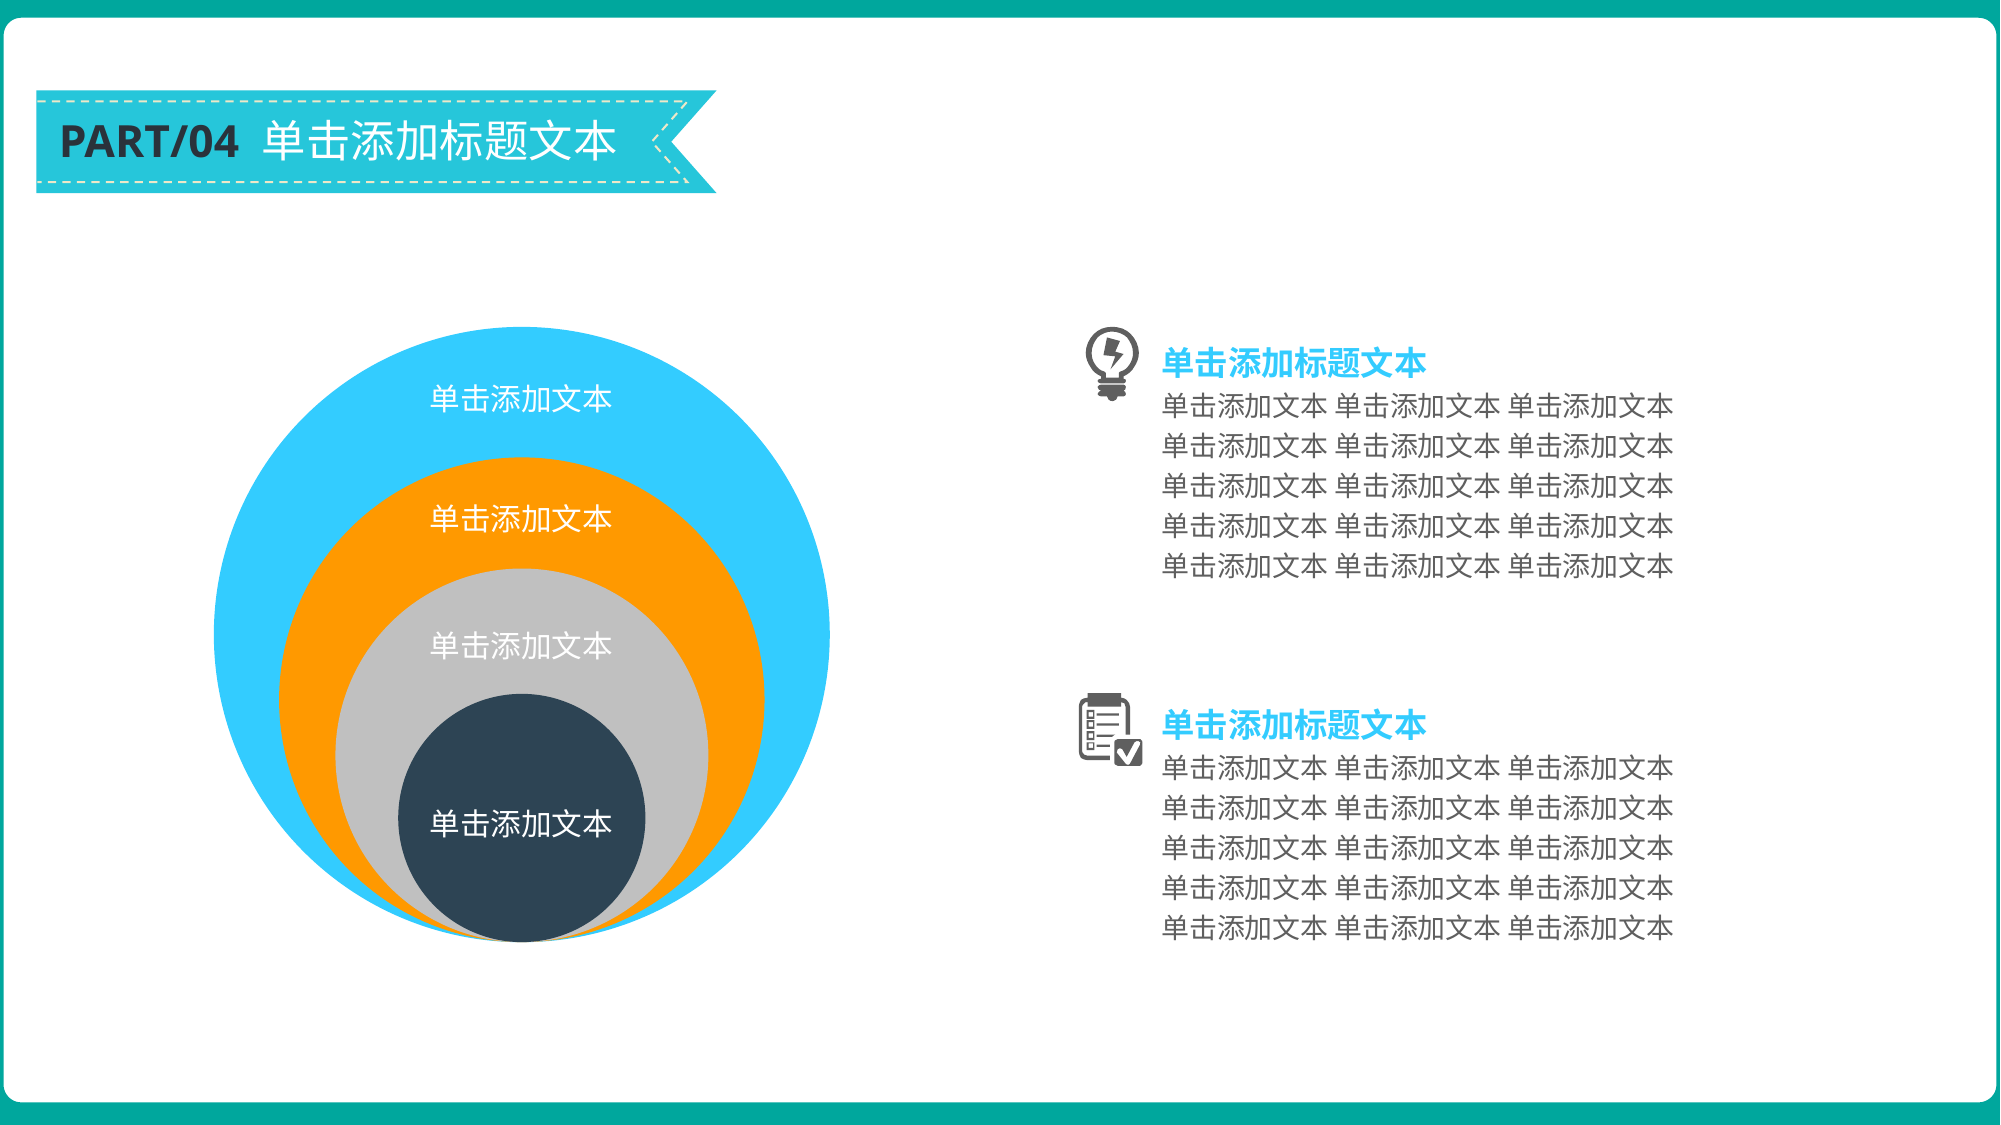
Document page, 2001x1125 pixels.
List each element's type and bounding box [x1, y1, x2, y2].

text_box [36, 90, 717, 194]
text_box [0, 0, 2000, 1122]
